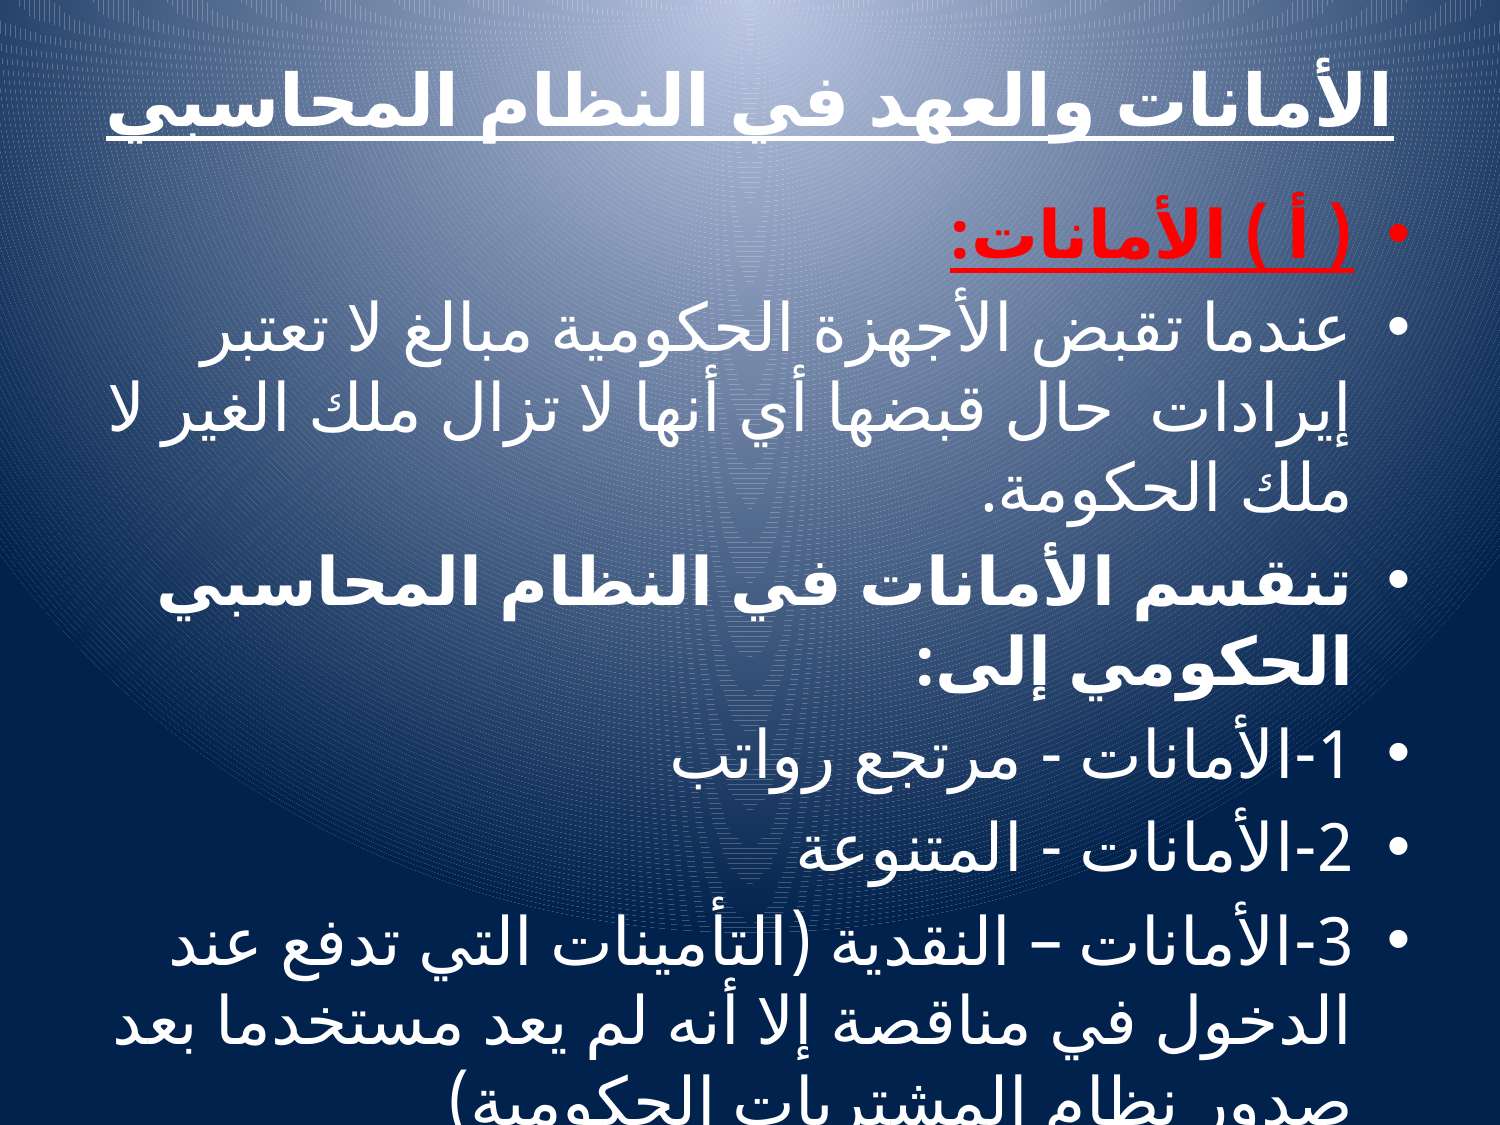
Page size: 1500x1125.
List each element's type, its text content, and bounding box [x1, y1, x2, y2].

list ( أ ) الأمانات: عندما تقبض الأجهزة الحكومية مبالغ لا تعتبر إيرادات حال قبضها أي أنها لا تزال ملك الغير لا ملك الحكومة. تنقسم الأمانات في النظام المحاسبي الحكومي إلى: 1-الأمانات - مرتجع رواتب 2-الأمانات - المتنوعة 3-الأمانات – النقدية (التأمينات التي تدفع عند الدخول في مناقصة إلا أنه لم يعد مستخدما بعد صدور نظام المشتريات الحكومية) [75, 184, 1425, 1005]
title الأمانات والعهد في النظام المحاسبي [75, 45, 1425, 149]
